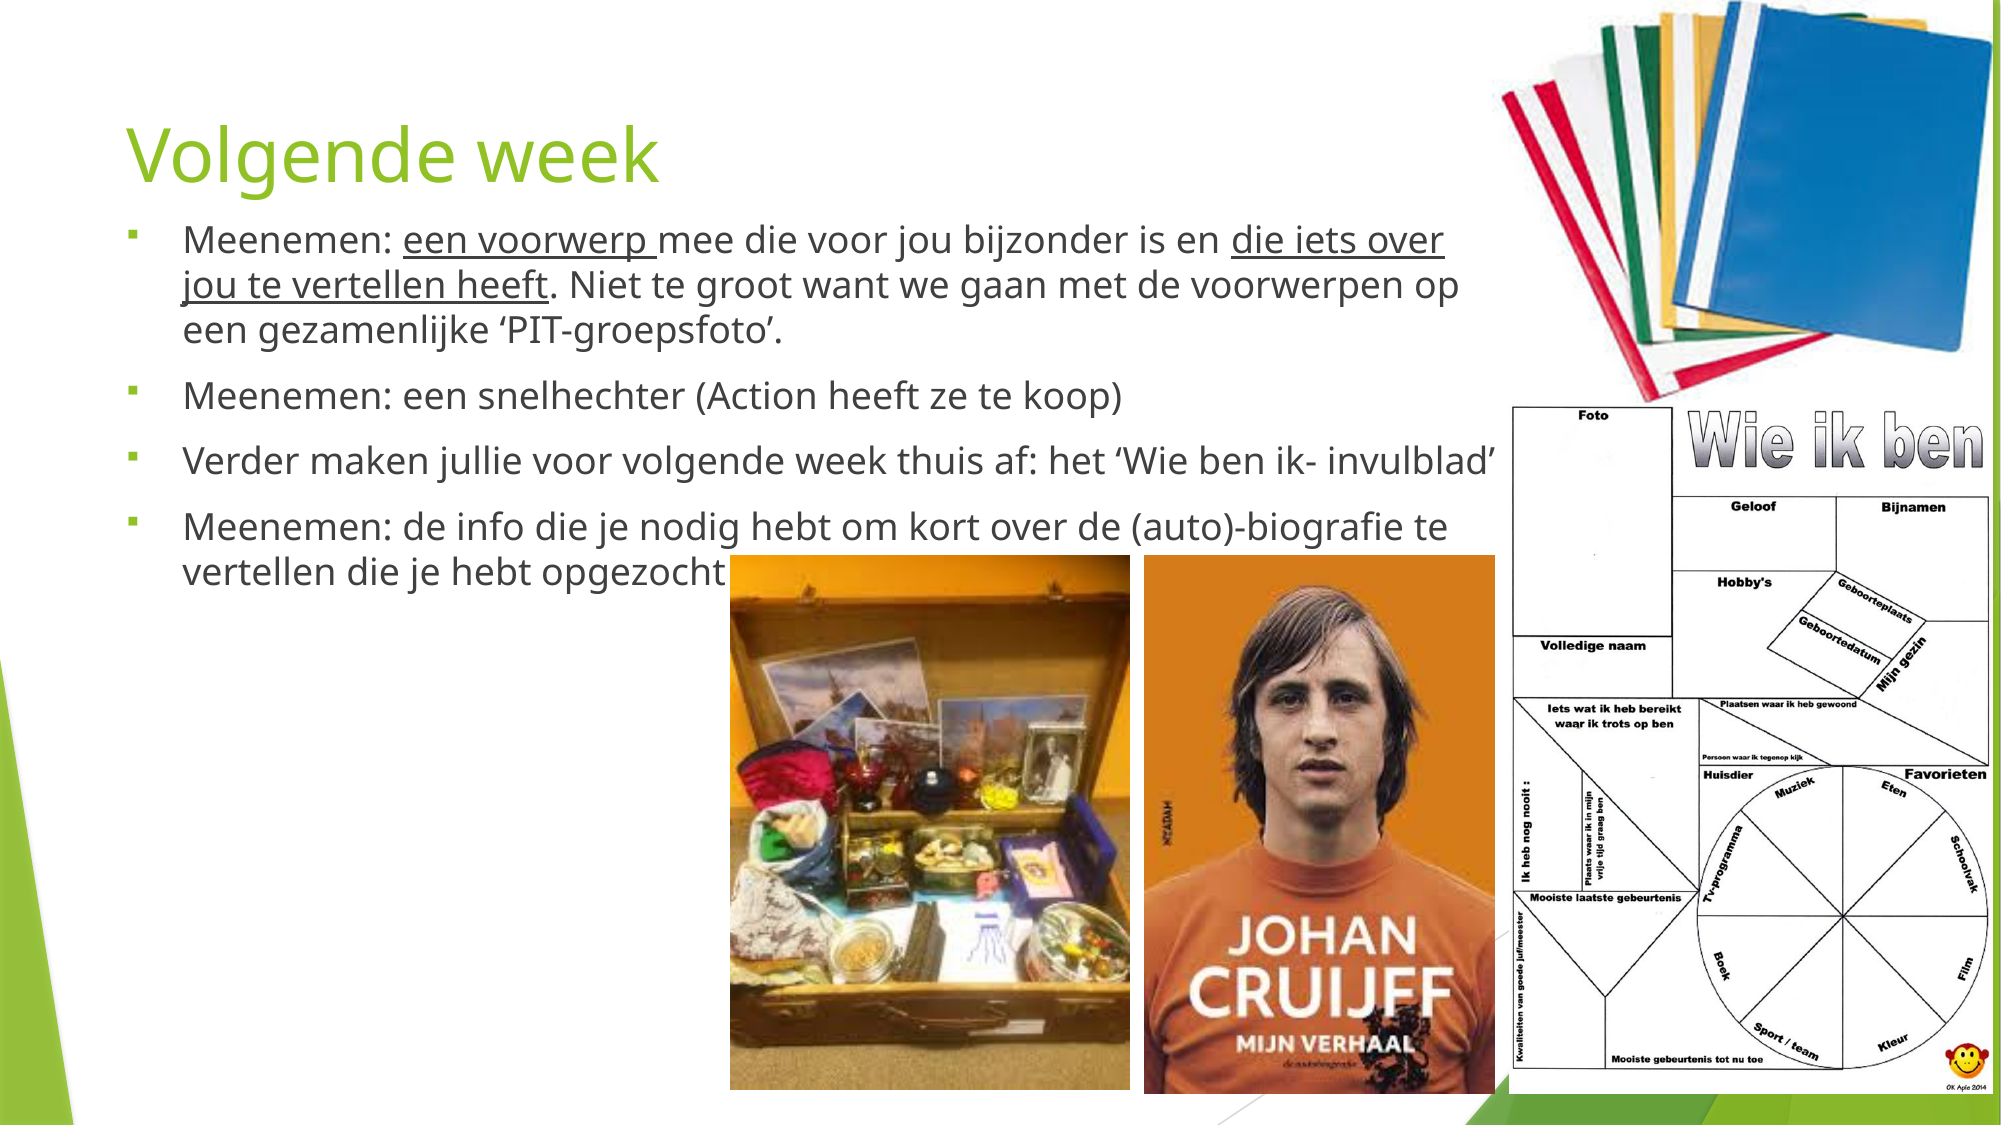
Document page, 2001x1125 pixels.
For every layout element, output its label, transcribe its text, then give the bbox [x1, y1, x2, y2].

picture [1492, 0, 1994, 1095]
title Volgende week [111, 99, 1487, 208]
picture [729, 555, 1131, 1091]
picture [1144, 555, 1496, 1095]
list Meenemen: een voorwerp mee die voor jou bijzonder is en die iets over jou te vertellen heeft. Niet te groot want we gaan met de voorwerpen op een gezamenlijke ‘PIT-groepsfoto’. Meenemen: een snelhechter (Action heeft ze te koop) Verder maken jullie voor volgende week thuis af: het ‘Wie ben ik- invulblad’ Meenemen: de info die je nodig hebt om kort over de (auto)-biografie te vertellen die je hebt opgezocht [111, 208, 1504, 845]
